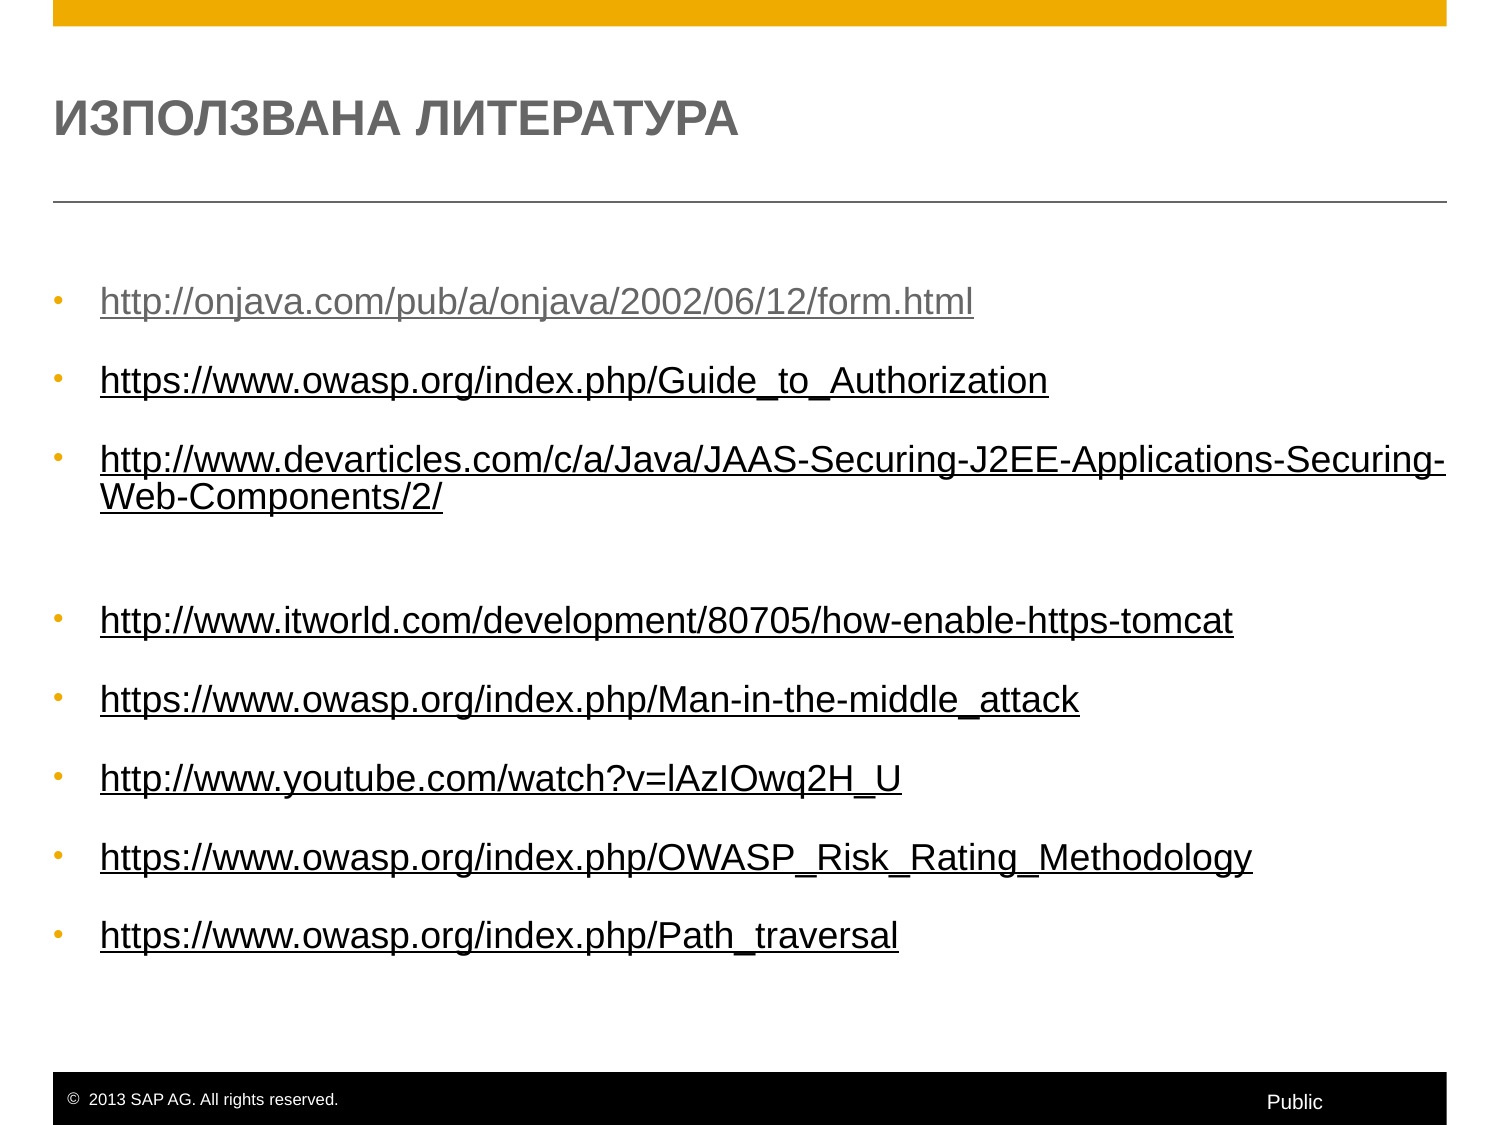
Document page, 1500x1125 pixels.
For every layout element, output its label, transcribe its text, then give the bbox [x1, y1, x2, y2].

title ИЗПОЛЗВАНА ЛИТЕРАТУРА [53, 53, 1447, 178]
list http://onjava.com/pub/a/onjava/2002/06/12/form.html https://www.owasp.org/index.php/Guide_to_Authorization http://www.devarticles.com/c/a/Java/JAAS-Securing-J2EE-Applications-Securing-Web-Components/2/ http://www.itworld.com/development/80705/how-enable-https-tomcat https://www.owasp.org/index.php/Man-in-the-middle_attack http://www.youtube.com/watch?v=lAzIOwq2H_U https://www.owasp.org/index.php/OWASP_Risk_Rating_Methodology https://www.owasp.org/index.php/Path_traversal [53, 277, 1447, 998]
